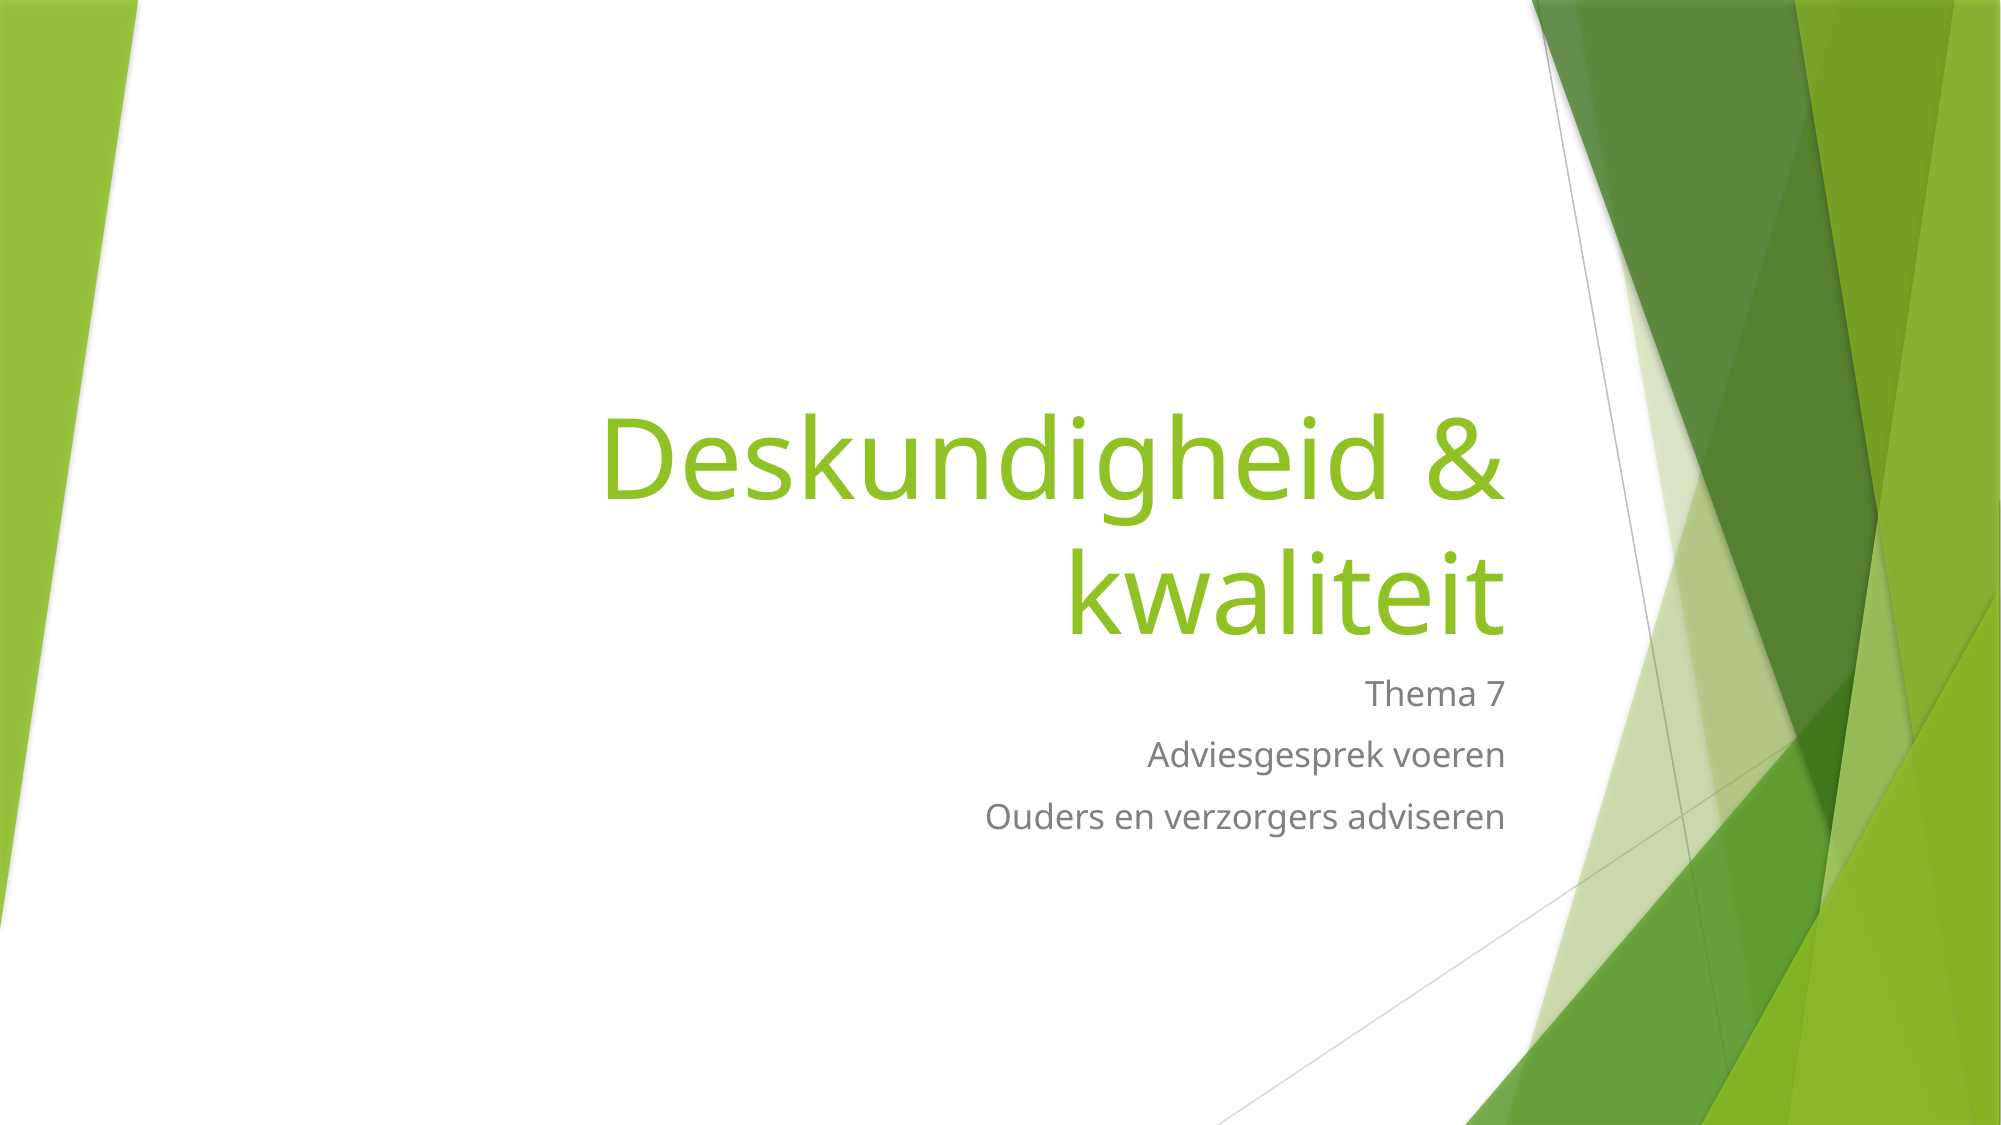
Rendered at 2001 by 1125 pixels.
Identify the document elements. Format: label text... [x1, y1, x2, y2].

title Deskundigheid & kwaliteit [247, 394, 1522, 664]
subtitle Thema 7 Adviesgesprek voeren Ouders en verzorgers adviseren [247, 664, 1522, 845]
